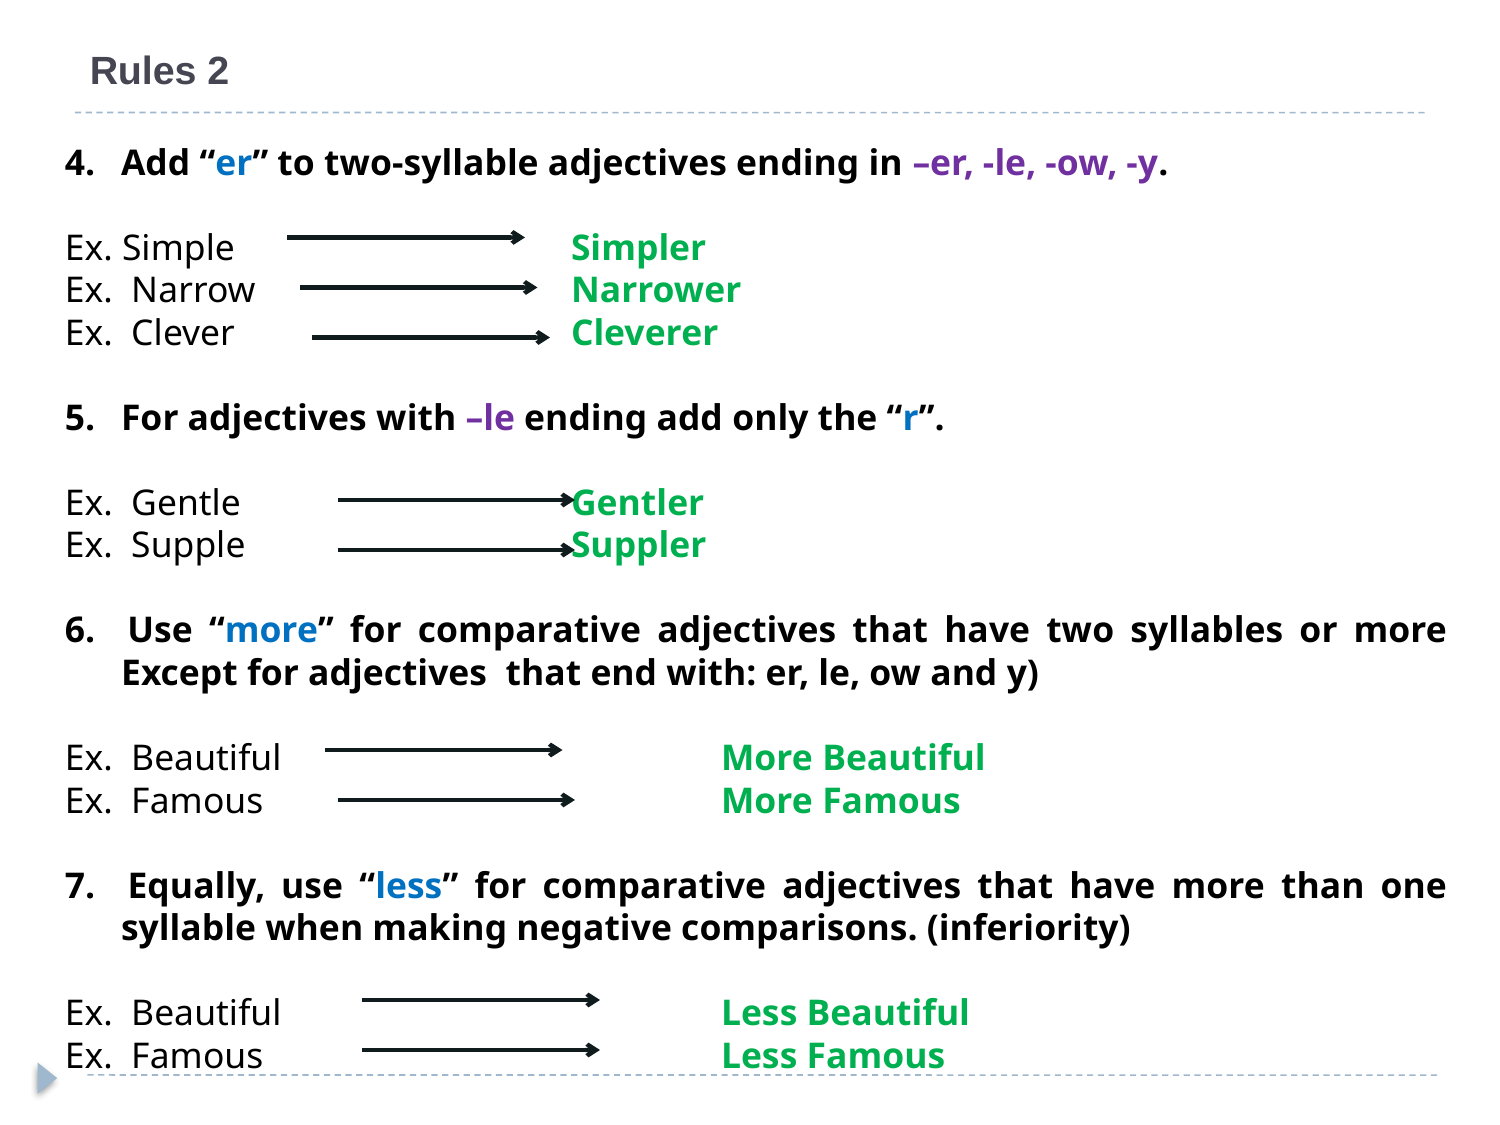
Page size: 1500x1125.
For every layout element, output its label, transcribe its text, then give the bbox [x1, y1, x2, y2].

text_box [49, 87, 1463, 1093]
title Rules 2 [75, 37, 1425, 87]
